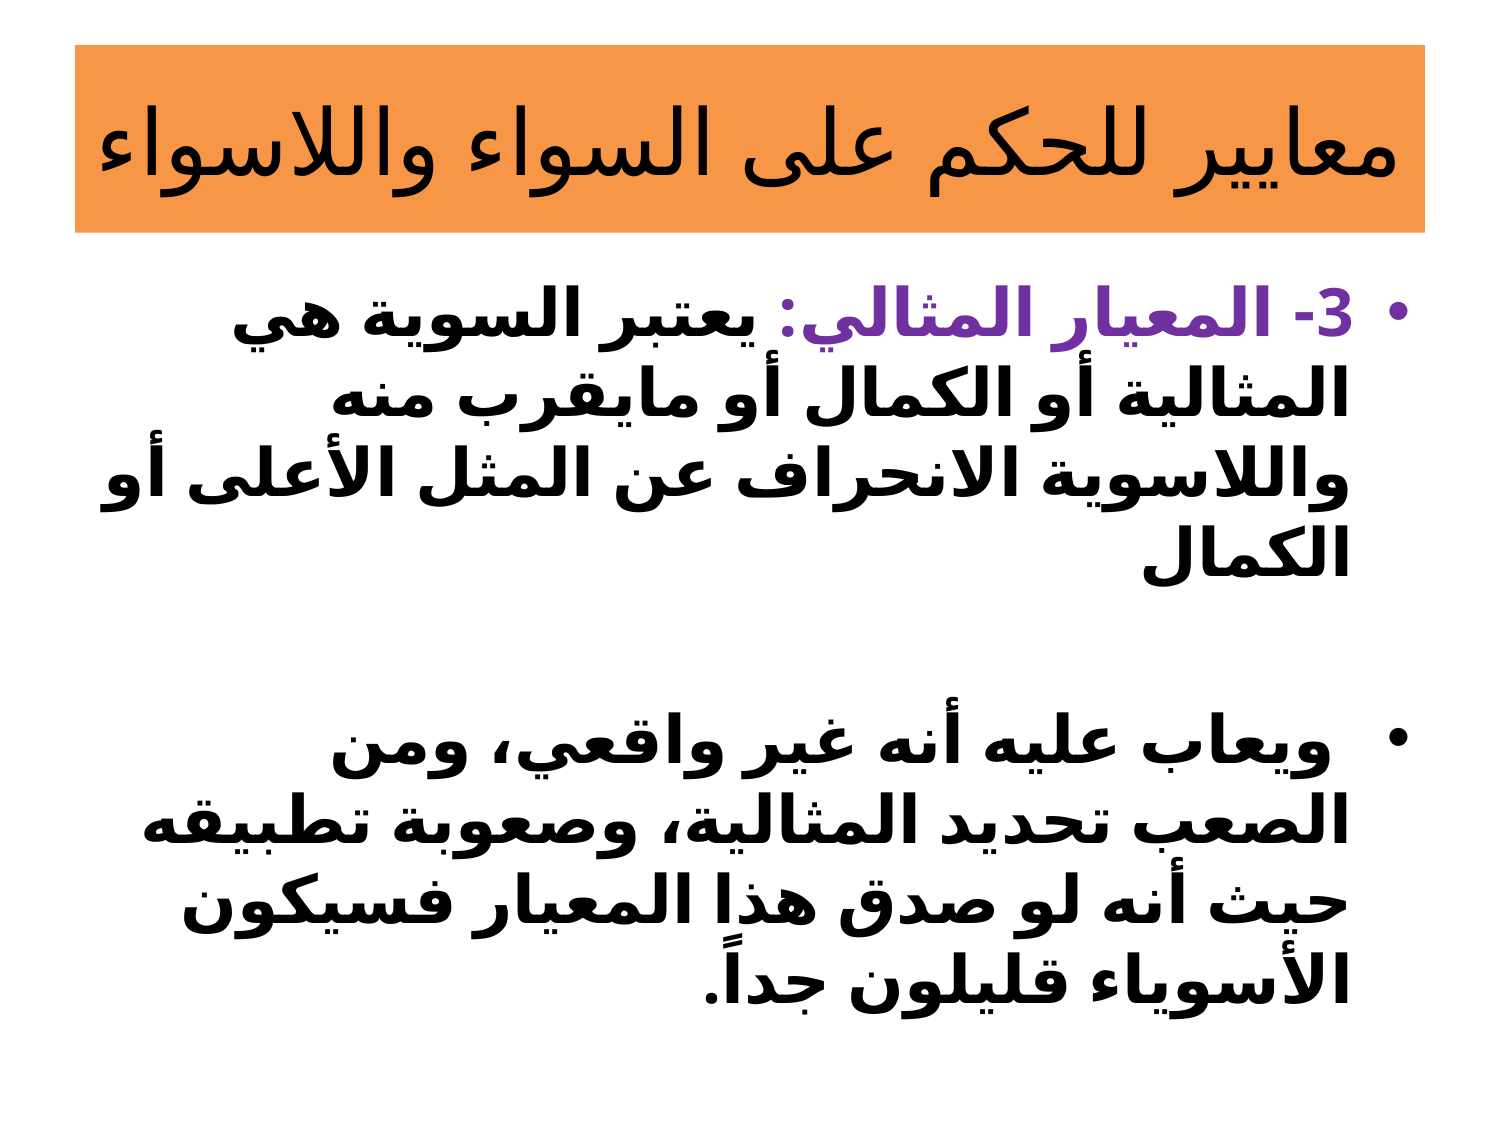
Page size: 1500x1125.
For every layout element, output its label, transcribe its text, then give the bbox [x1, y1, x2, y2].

list 3- المعيار المثالي: يعتبر السوية هي المثالية أو الكمال أو مايقرب منه واللاسوية الانحراف عن المثل الأعلى أو الكمال ويعاب عليه أنه غير واقعي، ومن الصعب تحديد المثالية، وصعوبة تطبيقه حيث أنه لو صدق هذا المعيار فسيكون الأسوياء قليلون جداً. [75, 262, 1425, 1005]
title معايير للحكم على السواء واللاسواء [75, 45, 1425, 233]
